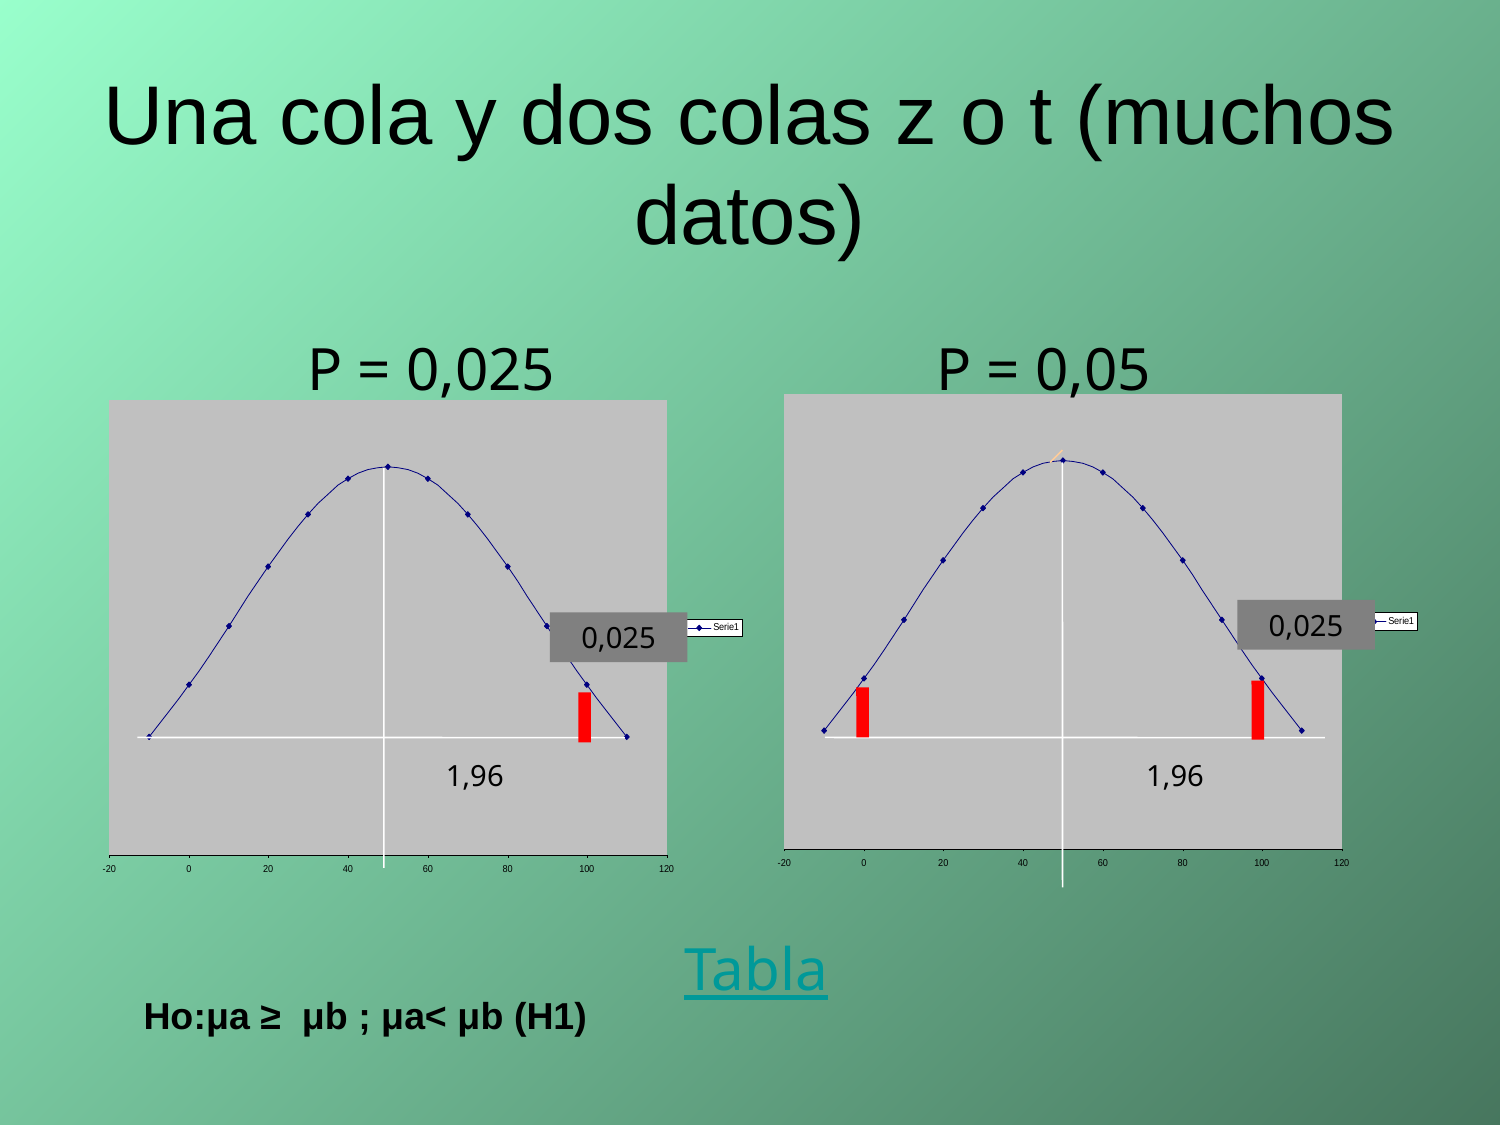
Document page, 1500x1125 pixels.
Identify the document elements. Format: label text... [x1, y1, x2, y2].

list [762, 379, 1426, 888]
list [87, 385, 751, 894]
text_box P = 0,05 [899, 324, 1188, 378]
text_box Tabla [649, 924, 863, 1019]
text_box P = 0,025 [287, 324, 575, 384]
text_box Ho:μa ≥ μb ; μa< μb (H1) [128, 984, 610, 1045]
title Una cola y dos colas z o t (muchos datos) [0, 47, 1500, 276]
